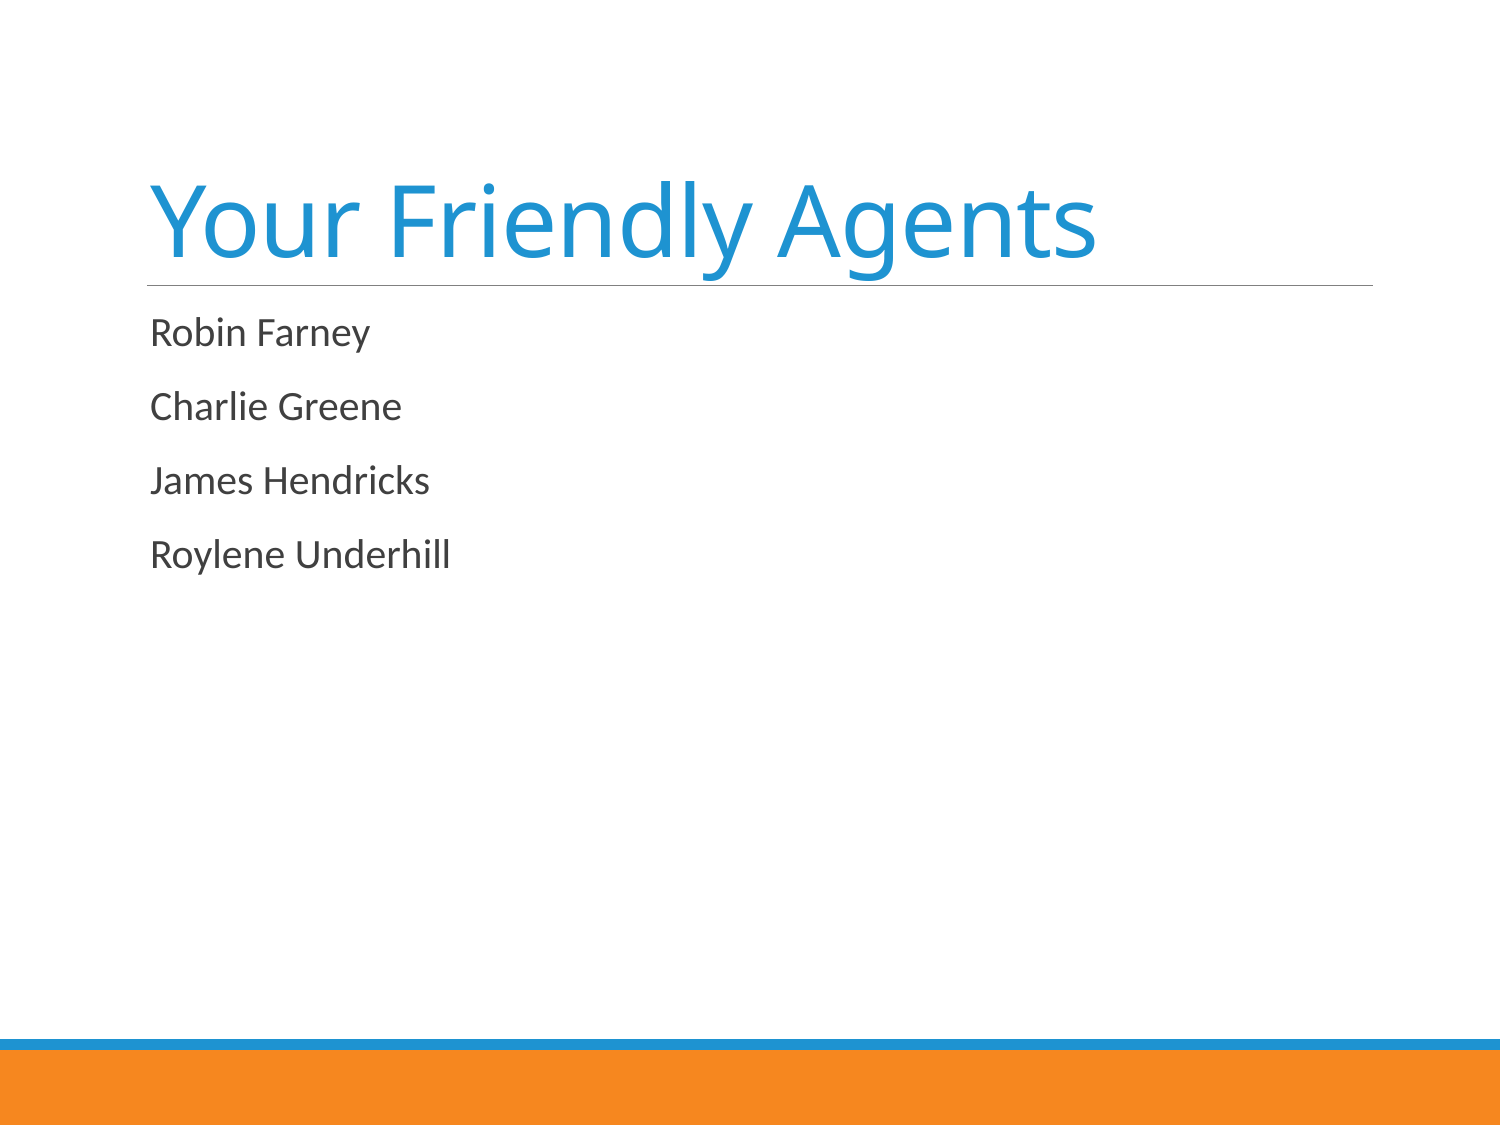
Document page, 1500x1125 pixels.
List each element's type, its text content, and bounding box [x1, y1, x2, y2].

list Robin Farney Charlie Greene James Hendricks Roylene Underhill [135, 302, 1373, 963]
title Your Friendly Agents [135, 47, 1373, 285]
